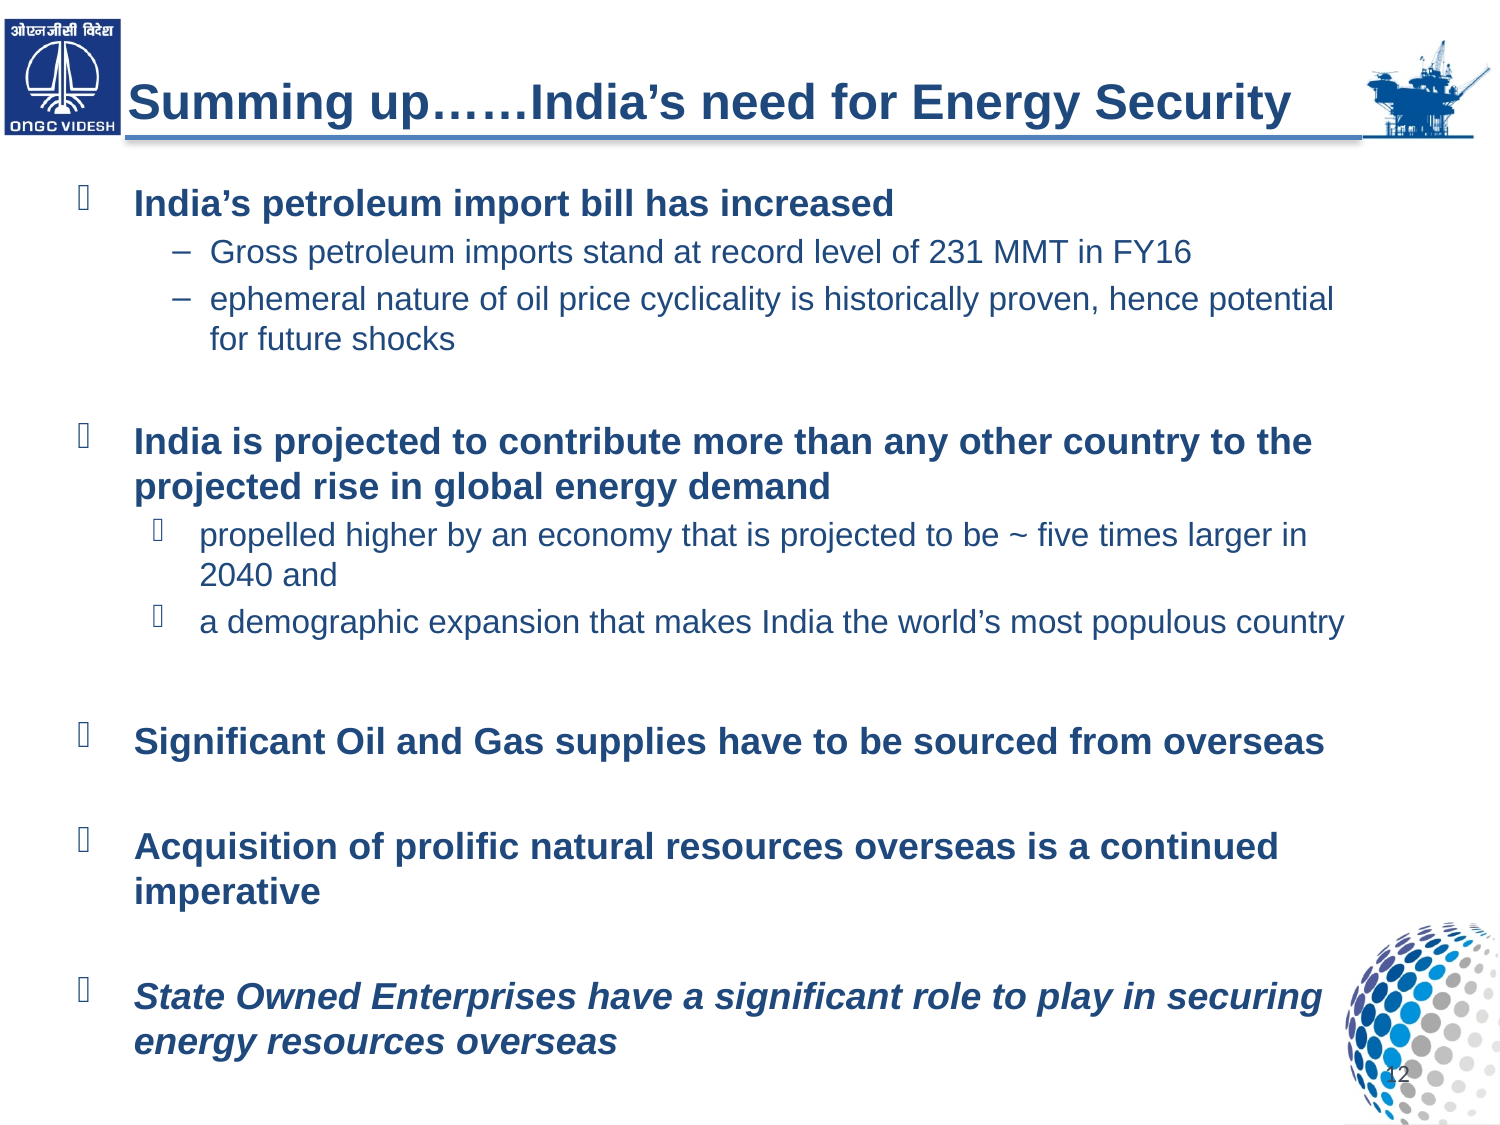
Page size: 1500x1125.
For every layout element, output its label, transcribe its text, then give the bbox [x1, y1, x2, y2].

picture [1343, 912, 1500, 1125]
slide_number 12 [1074, 1042, 1425, 1103]
title Summing up……India’s need for Energy Security [112, 12, 1388, 137]
list India’s petroleum import bill has increased Gross petroleum imports stand at record level of 231 MMT in FY16 ephemeral nature of oil price cyclicality is historically proven, hence potential for future shocks India is projected to contribute more than any other country to the projected rise in global energy demand propelled higher by an economy that is projected to be ~ five times larger in 2040 and a demographic expansion that makes India the world’s most populous country Significant Oil and Gas supplies have to be sourced from overseas Acquisition of prolific natural resources overseas is a continued imperative State Owned Enterprises have a significant role to play in securing energy resources overseas [62, 171, 1388, 1080]
picture [1362, 32, 1494, 145]
picture [0, 12, 125, 143]
